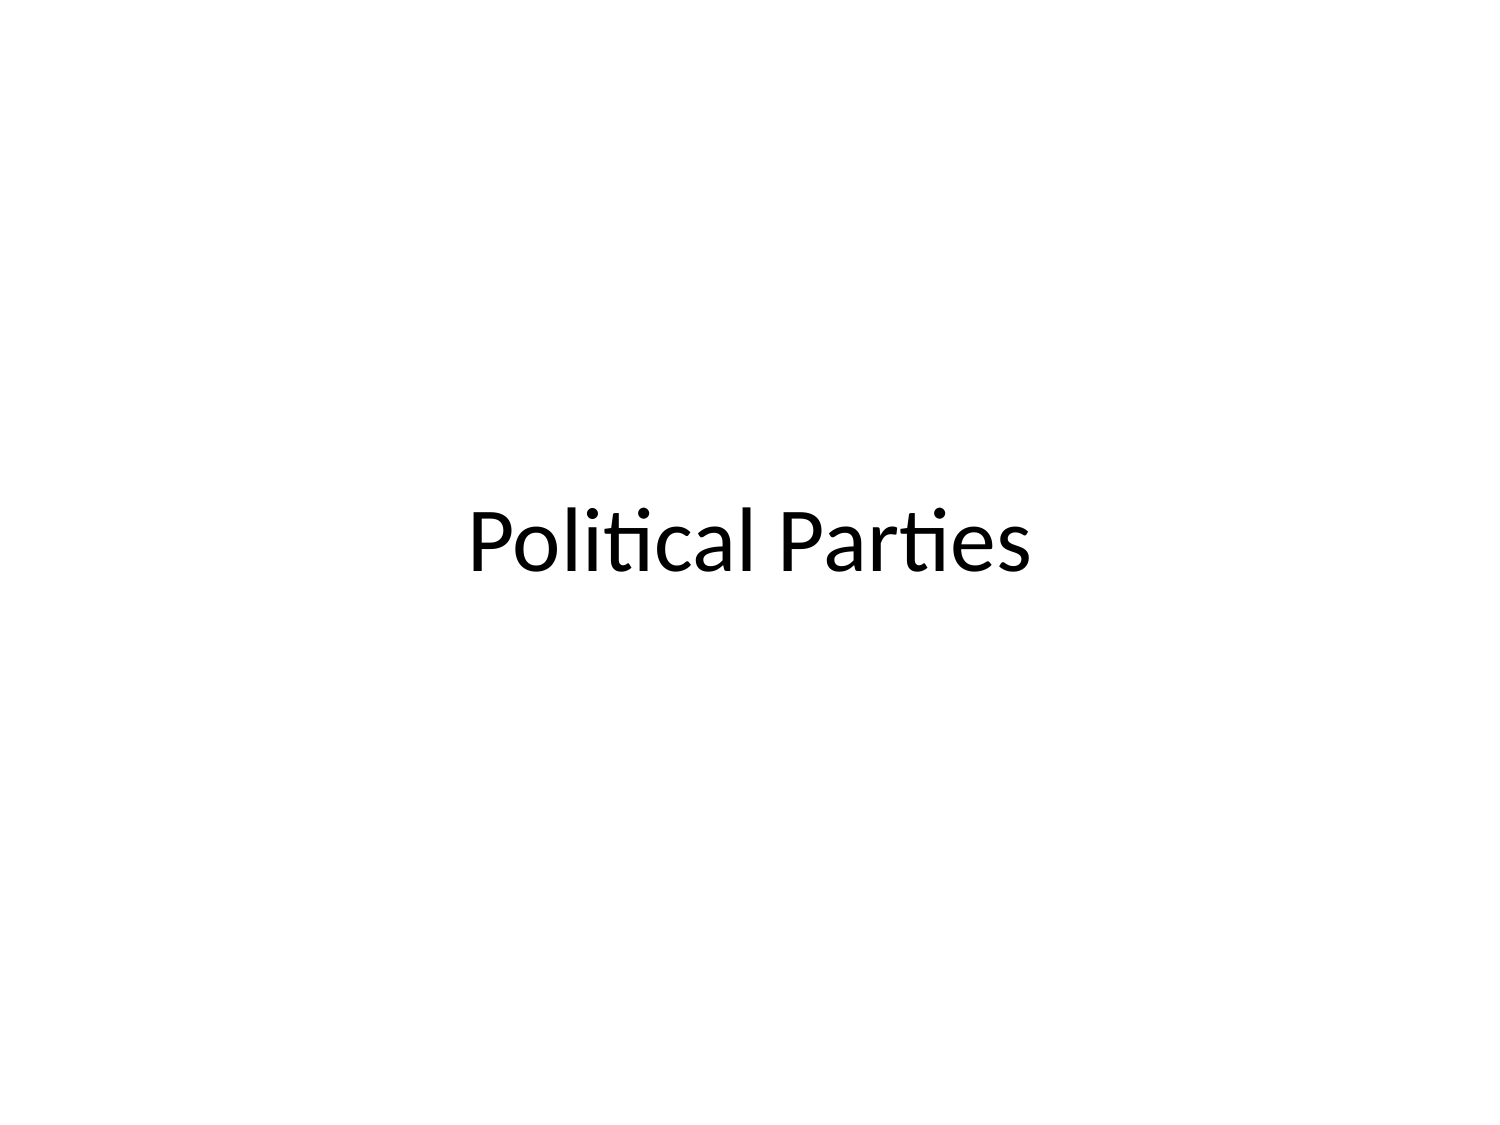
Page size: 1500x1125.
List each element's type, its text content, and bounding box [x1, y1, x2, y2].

title Political Parties [74, 44, 1426, 1026]
